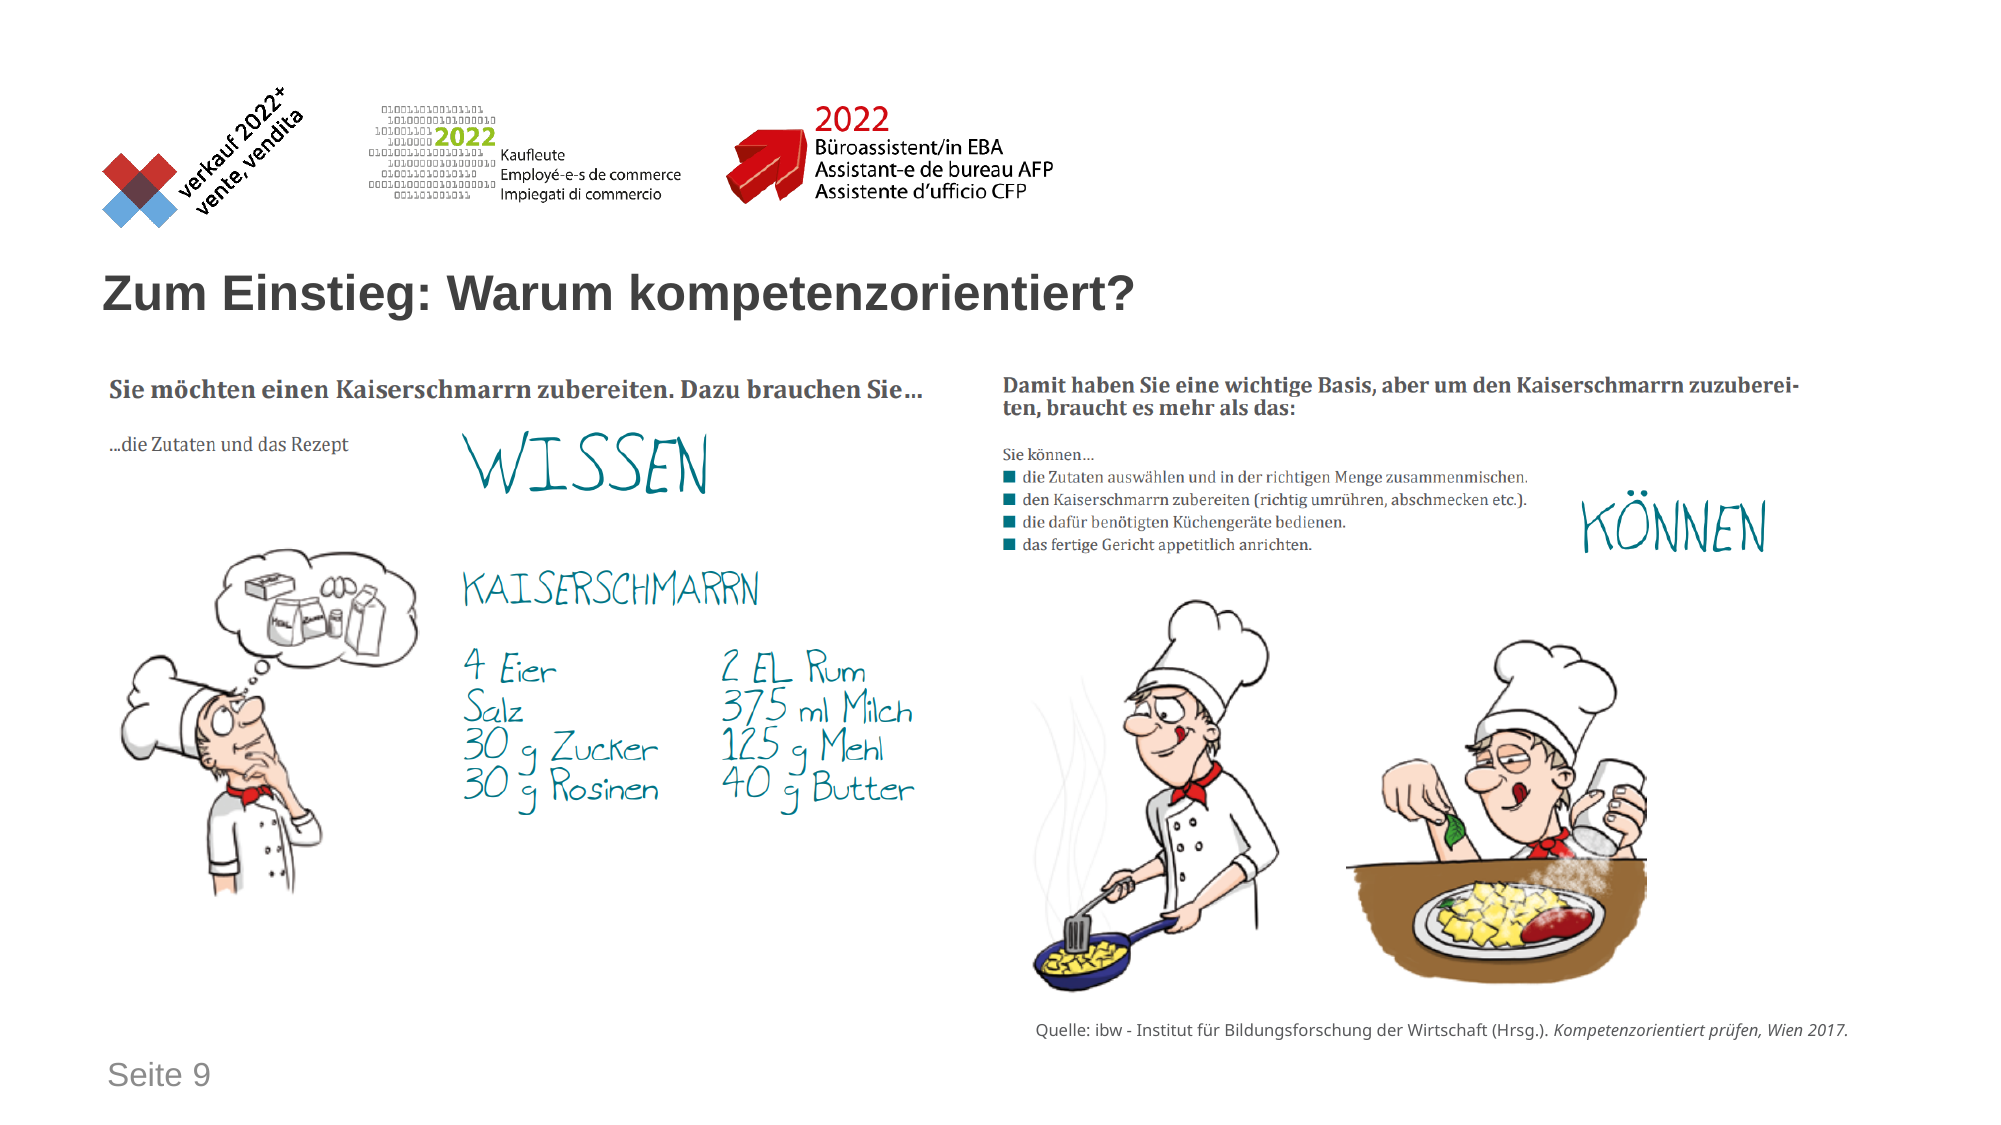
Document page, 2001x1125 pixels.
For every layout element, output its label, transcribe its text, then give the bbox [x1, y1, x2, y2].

picture [369, 106, 681, 204]
slide_number Seite 9 [92, 1042, 346, 1103]
picture [999, 372, 1840, 999]
picture [102, 372, 960, 905]
title Zum Einstieg: Warum kompetenzorientiert? [102, 267, 1940, 408]
text_box Quelle: ibw - Institut für Bildungsforschung der Wirtschaft (Hrsg.). Kompetenzorientiert prüfen, Wien 2017. [1020, 1012, 2000, 1048]
picture [102, 87, 303, 228]
picture [726, 106, 1053, 204]
